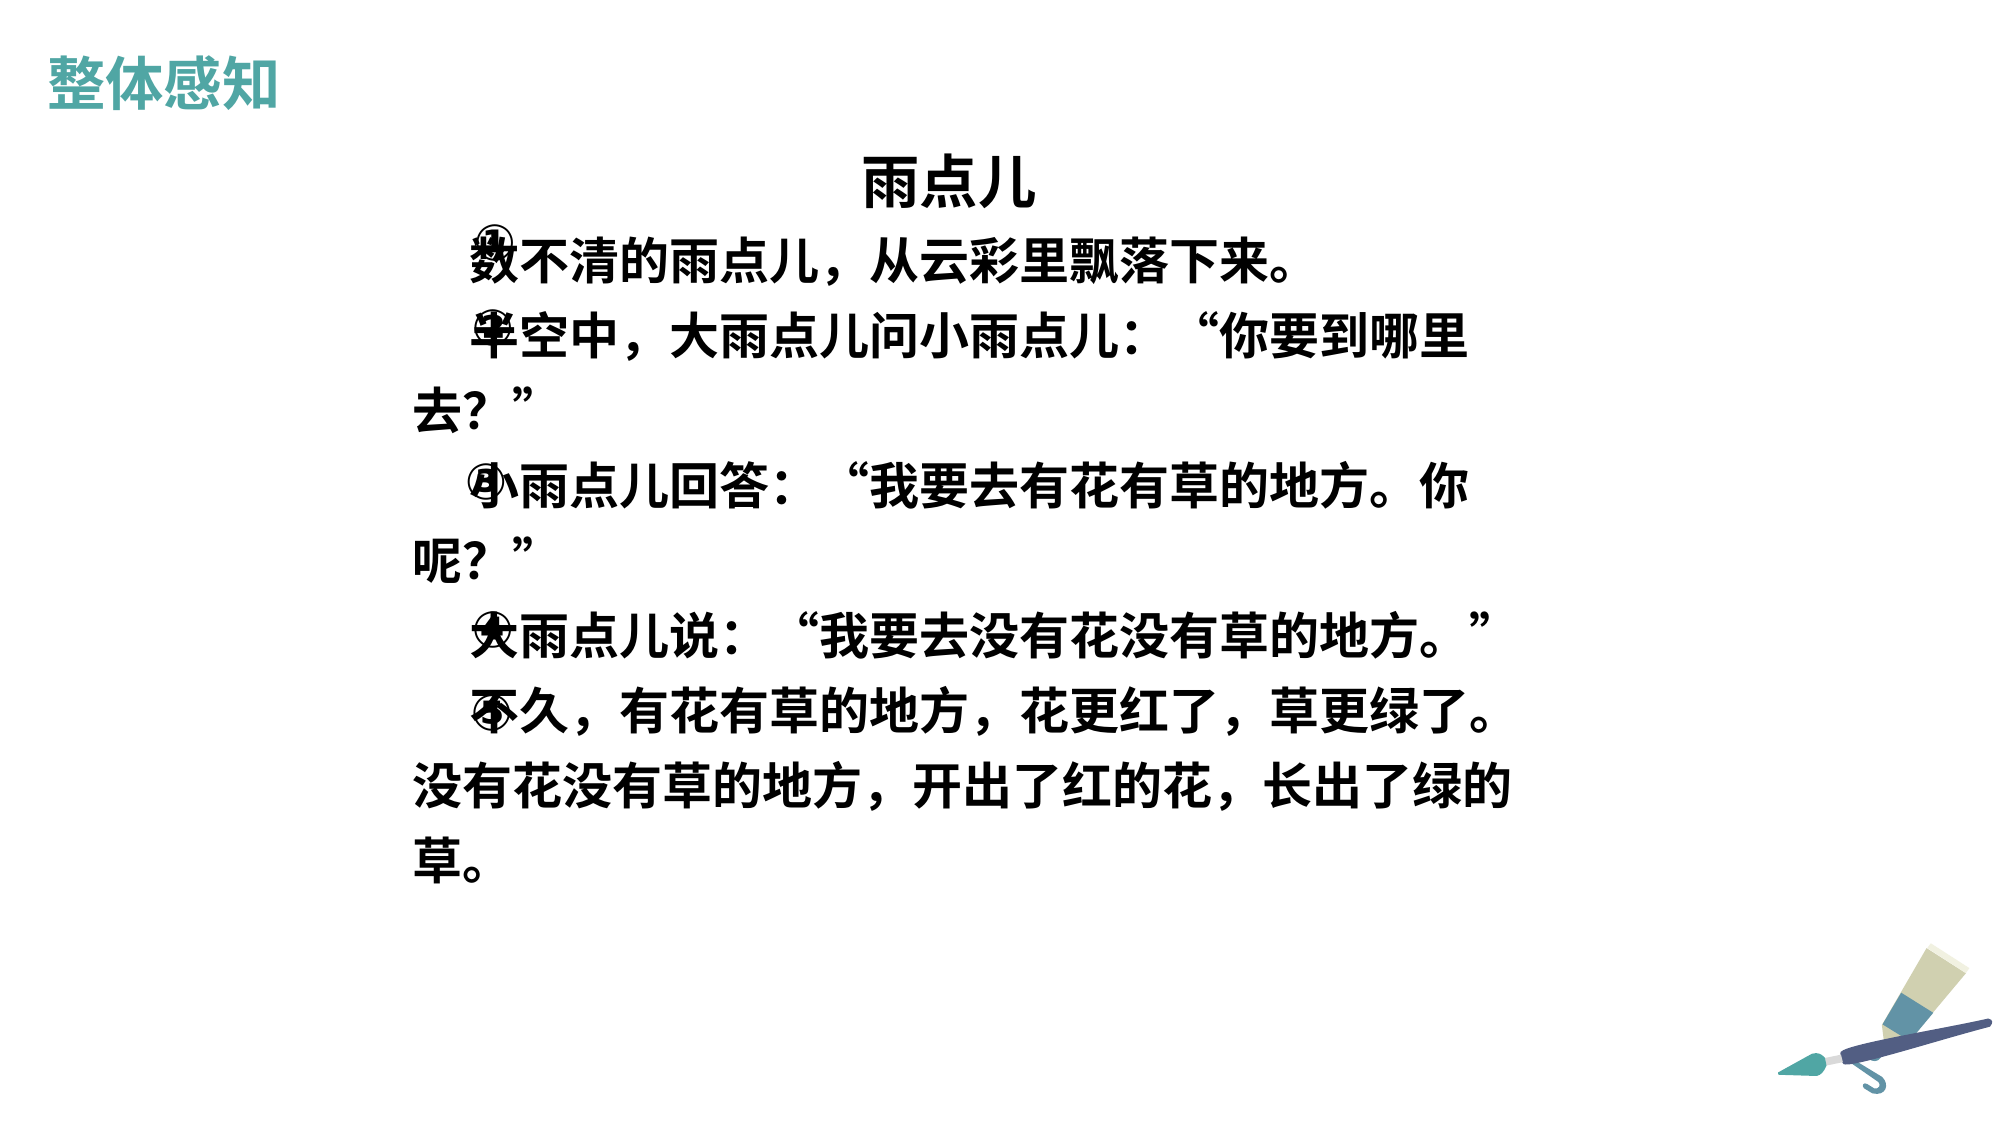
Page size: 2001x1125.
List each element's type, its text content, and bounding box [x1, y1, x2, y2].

text_box ③ [450, 417, 567, 522]
text_box 雨点儿 数不清的雨点儿，从云彩里飘落下来。 半空中，大雨点儿问小雨点儿：“你要到哪里去？” 小雨点儿回答：“我要去有花有草的地方。你呢？” 大雨点儿说：“我要去没有花没有草的地方。” 不久，有花有草的地方，花更红了，草更绿了。没有花没有草的地方，开出了红的花，长出了绿的草。 [397, 120, 1567, 973]
text_box 整体感知 [32, 39, 296, 125]
text_box ④ [456, 590, 542, 666]
text_box ② [456, 287, 542, 363]
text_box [1811, 945, 1974, 1125]
text_box ⑤ [455, 672, 528, 748]
text_box ① [459, 202, 545, 278]
